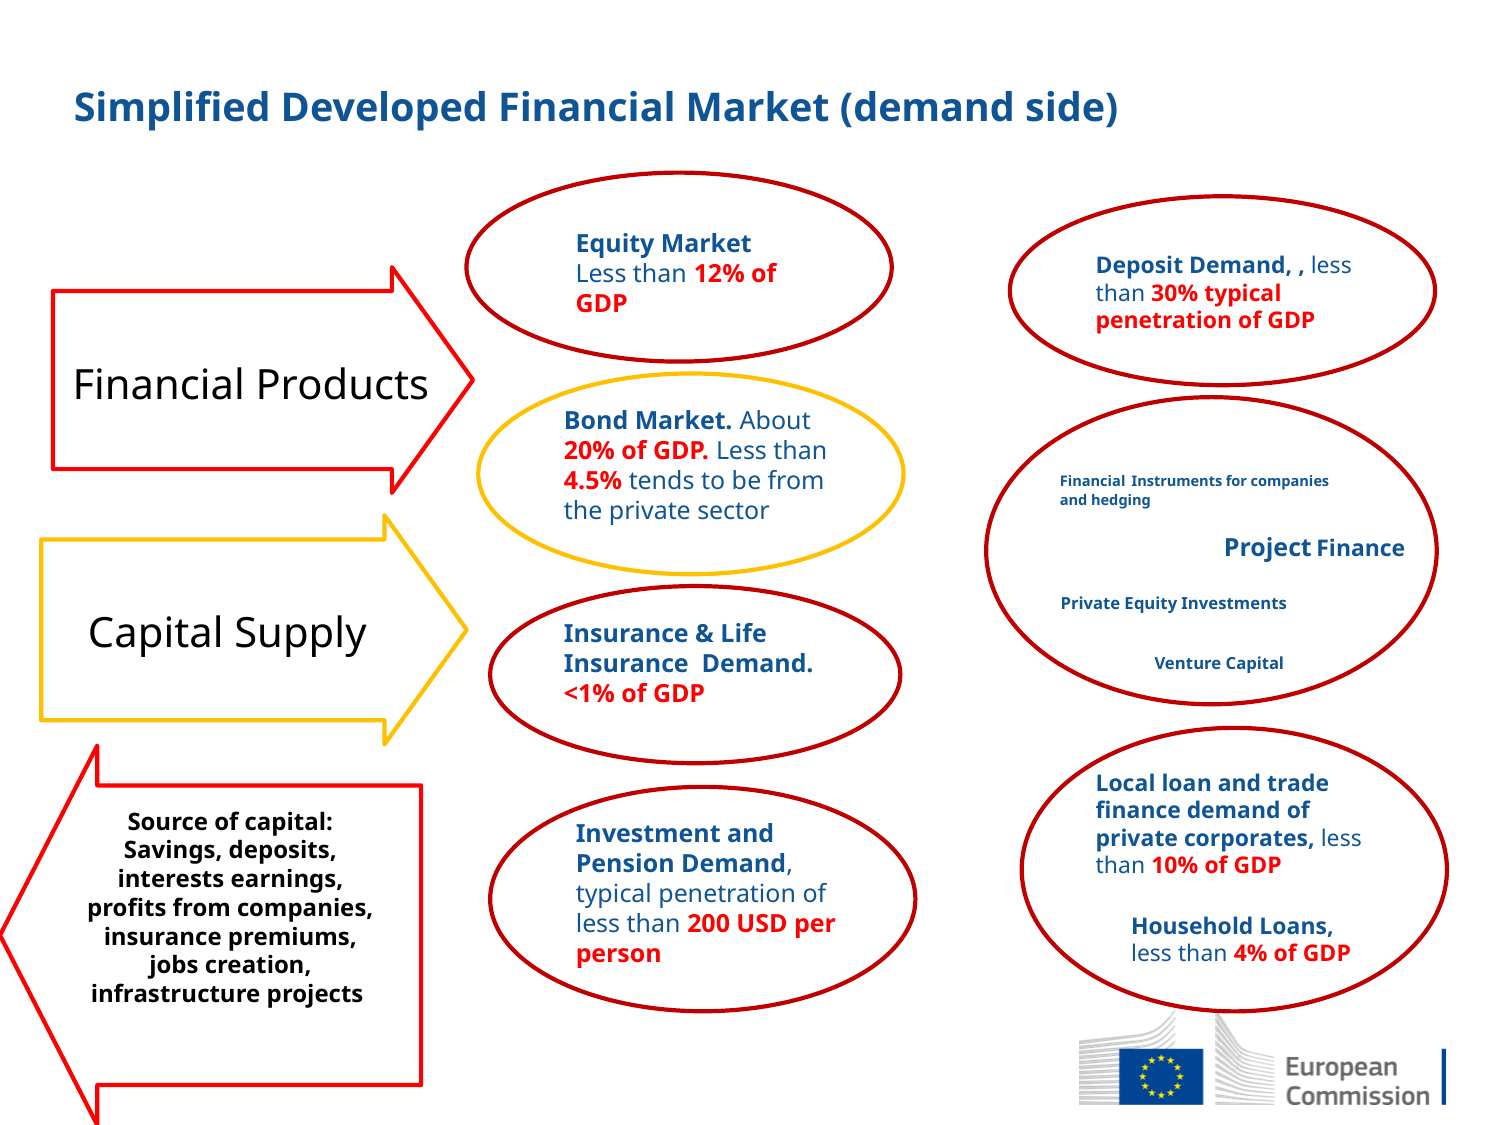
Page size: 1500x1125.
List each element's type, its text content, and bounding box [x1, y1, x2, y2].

text_box Household Loans, less than 4% of GDP [1116, 903, 1388, 974]
text_box Deposit Demand, , less than 30% typical penetration of GDP [1080, 243, 1388, 341]
text_box [39, 663, 446, 747]
text_box Project Finance [1209, 524, 1500, 569]
text_box Venture Capital [1139, 645, 1447, 680]
text_box [567, 784, 838, 810]
text_box Equity Market Less than 12% of GDP [560, 219, 809, 325]
text_box [1388, 769, 1450, 971]
text_box [464, 170, 894, 364]
text_box [488, 813, 561, 985]
text_box [1007, 194, 1438, 388]
text_box Financial Products [0, 349, 591, 415]
text_box Local loan and trade finance demand of private corporates, less than 10% of GDP [1080, 761, 1388, 906]
text_box Capital Supply [0, 597, 567, 663]
text_box [984, 395, 1438, 707]
text_box [567, 583, 839, 609]
text_box [1019, 769, 1383, 1014]
text_box Investment and Pension Demand, typical penetration of less than 200 USD per person [561, 810, 868, 995]
text_box [591, 371, 834, 397]
text_box [581, 562, 801, 577]
text_box [476, 415, 549, 551]
picture [1078, 1008, 1447, 1106]
text_box [39, 513, 446, 597]
text_box [585, 995, 820, 1014]
text_box [869, 416, 906, 532]
text_box [1093, 725, 1376, 761]
text_box [50, 265, 454, 349]
text_box Simplified Developed Financial Market (demand side) [0, 56, 1500, 104]
text_box [488, 617, 903, 766]
text_box [868, 825, 918, 973]
text_box [50, 415, 451, 495]
text_box Insurance & Life Insurance Demand. <1% of GDP [549, 609, 856, 715]
text_box Private Equity Investments [1045, 585, 1353, 621]
text_box Source of capital: Savings, deposits, interests earnings, profits from companies, insurance premiums, jobs creation, infrastructure projects [64, 798, 396, 1015]
text_box [0, 743, 424, 1125]
text_box Bond Market. About 20% of GDP. Less than 4.5% tends to be from the private sector [549, 397, 869, 562]
text_box Financial Instruments for companies and hedging [1045, 456, 1353, 516]
